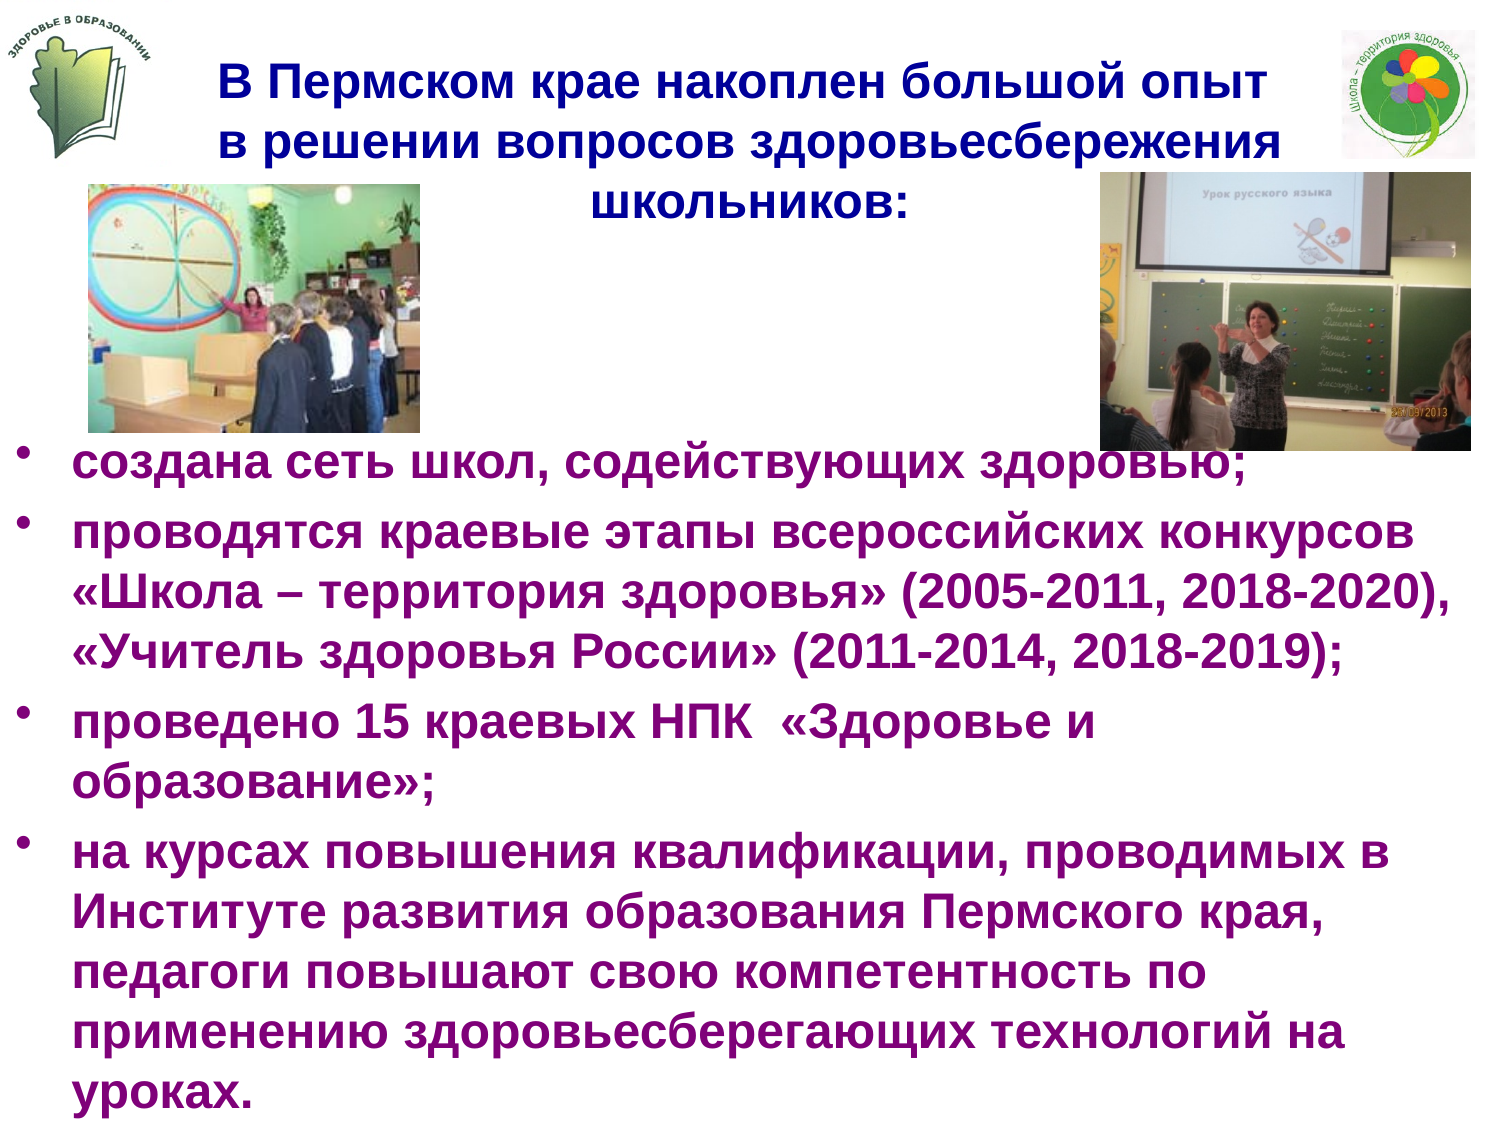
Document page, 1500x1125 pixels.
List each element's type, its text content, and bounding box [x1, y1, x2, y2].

list создана сеть школ, содействующих здоровью; проводятся краевые этапы всероссийских конкурсов «Школа – территория здоровья» (2005-2011, 2018-2020), «Учитель здоровья России» (2011-2014, 2018-2019); проведено 15 краевых НПК «Здоровье и образование»; на курсах повышения квалификации, проводимых в Институте развития образования Пермского края, педагоги повышают свою компетентность по применению здоровьесберегающих технологий на уроках. [0, 420, 1488, 1125]
title В Пермском крае накоплен большой опыт в решении вопросов здоровьесбережения школьников: [74, 44, 1308, 233]
picture [88, 184, 420, 433]
picture [1312, 24, 1500, 166]
picture [1099, 172, 1471, 451]
picture [0, 0, 172, 169]
